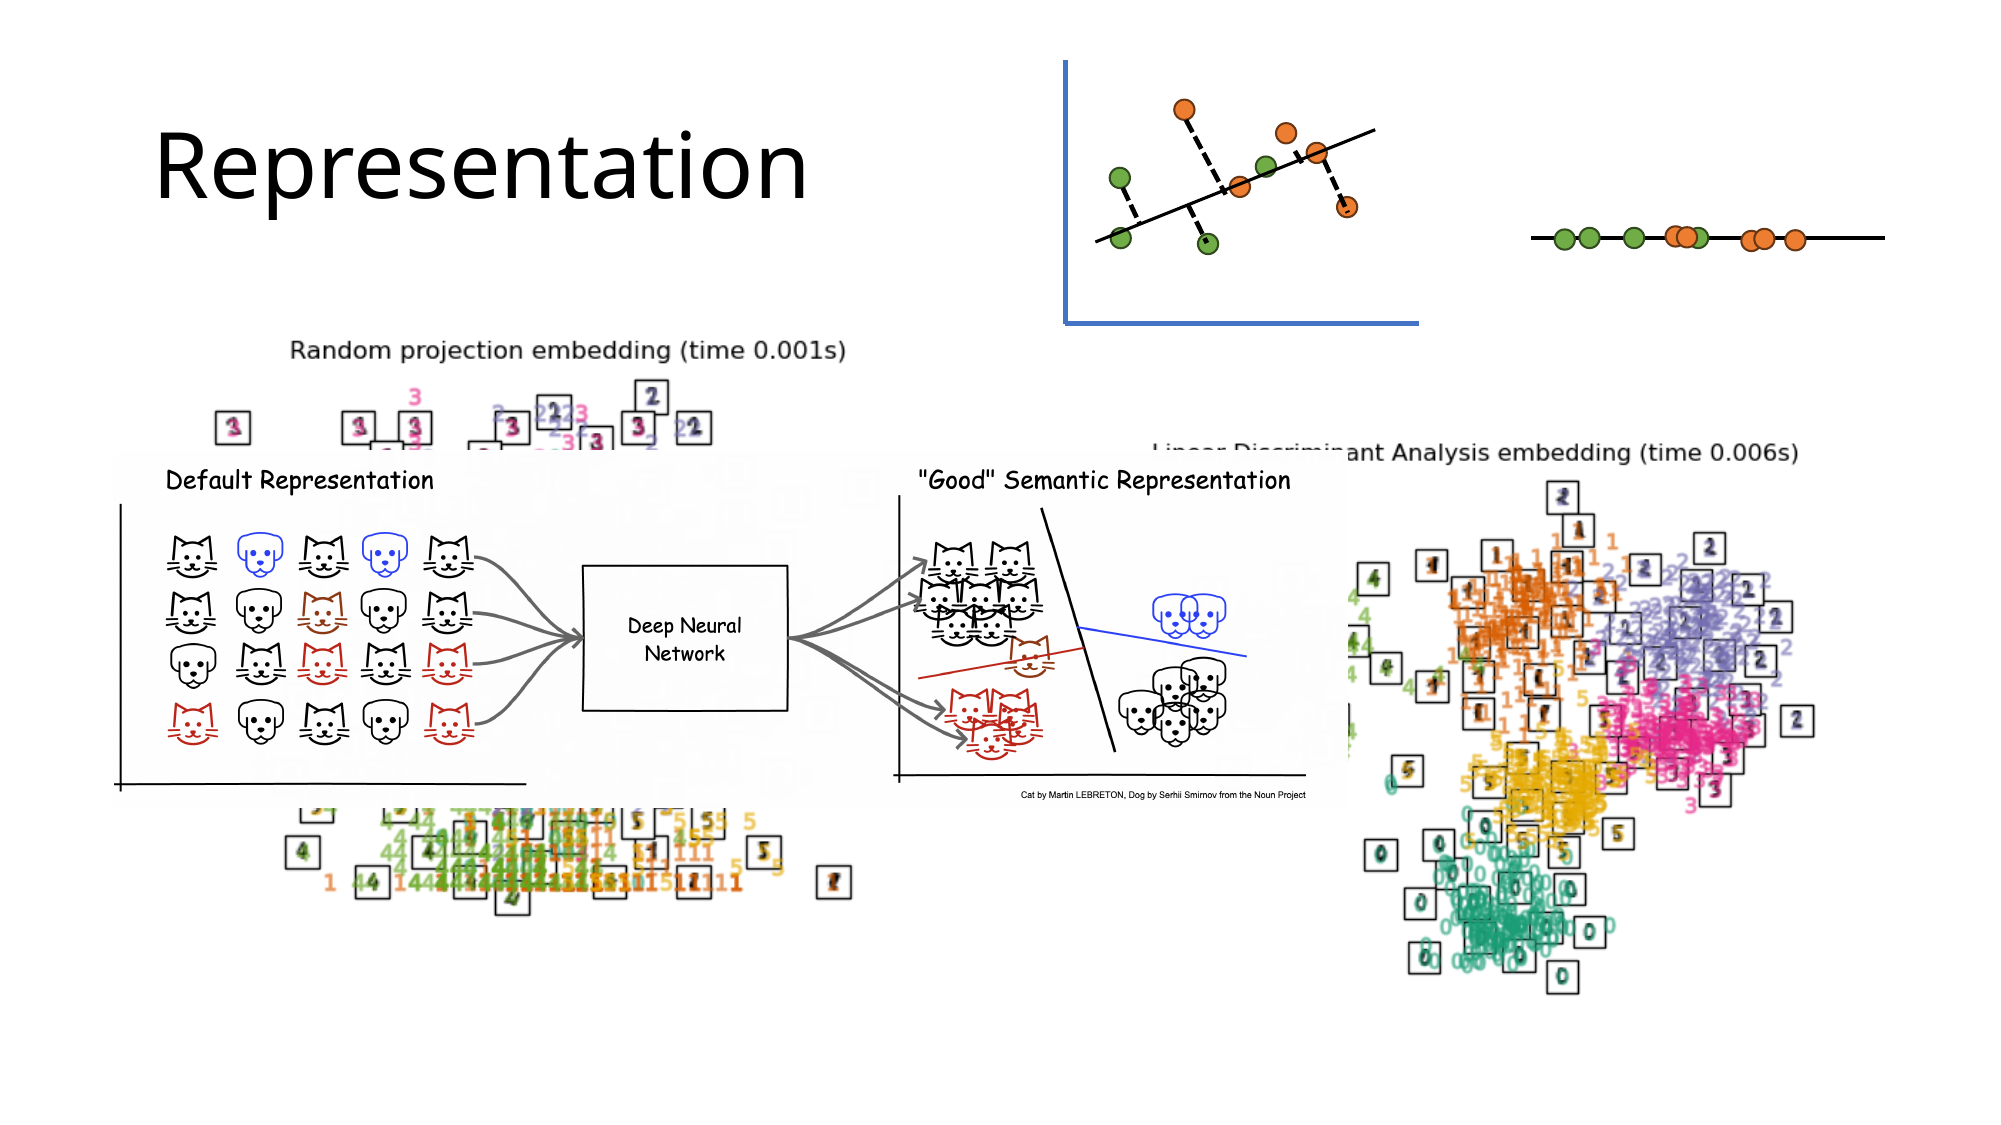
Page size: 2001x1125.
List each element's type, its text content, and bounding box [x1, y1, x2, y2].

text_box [1531, 226, 1886, 252]
title Representation [1420, 59, 1863, 278]
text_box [1065, 59, 1420, 324]
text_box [1095, 119, 1376, 243]
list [79, 286, 1032, 1001]
title Representation [137, 59, 1065, 278]
picture [113, 391, 1920, 1076]
